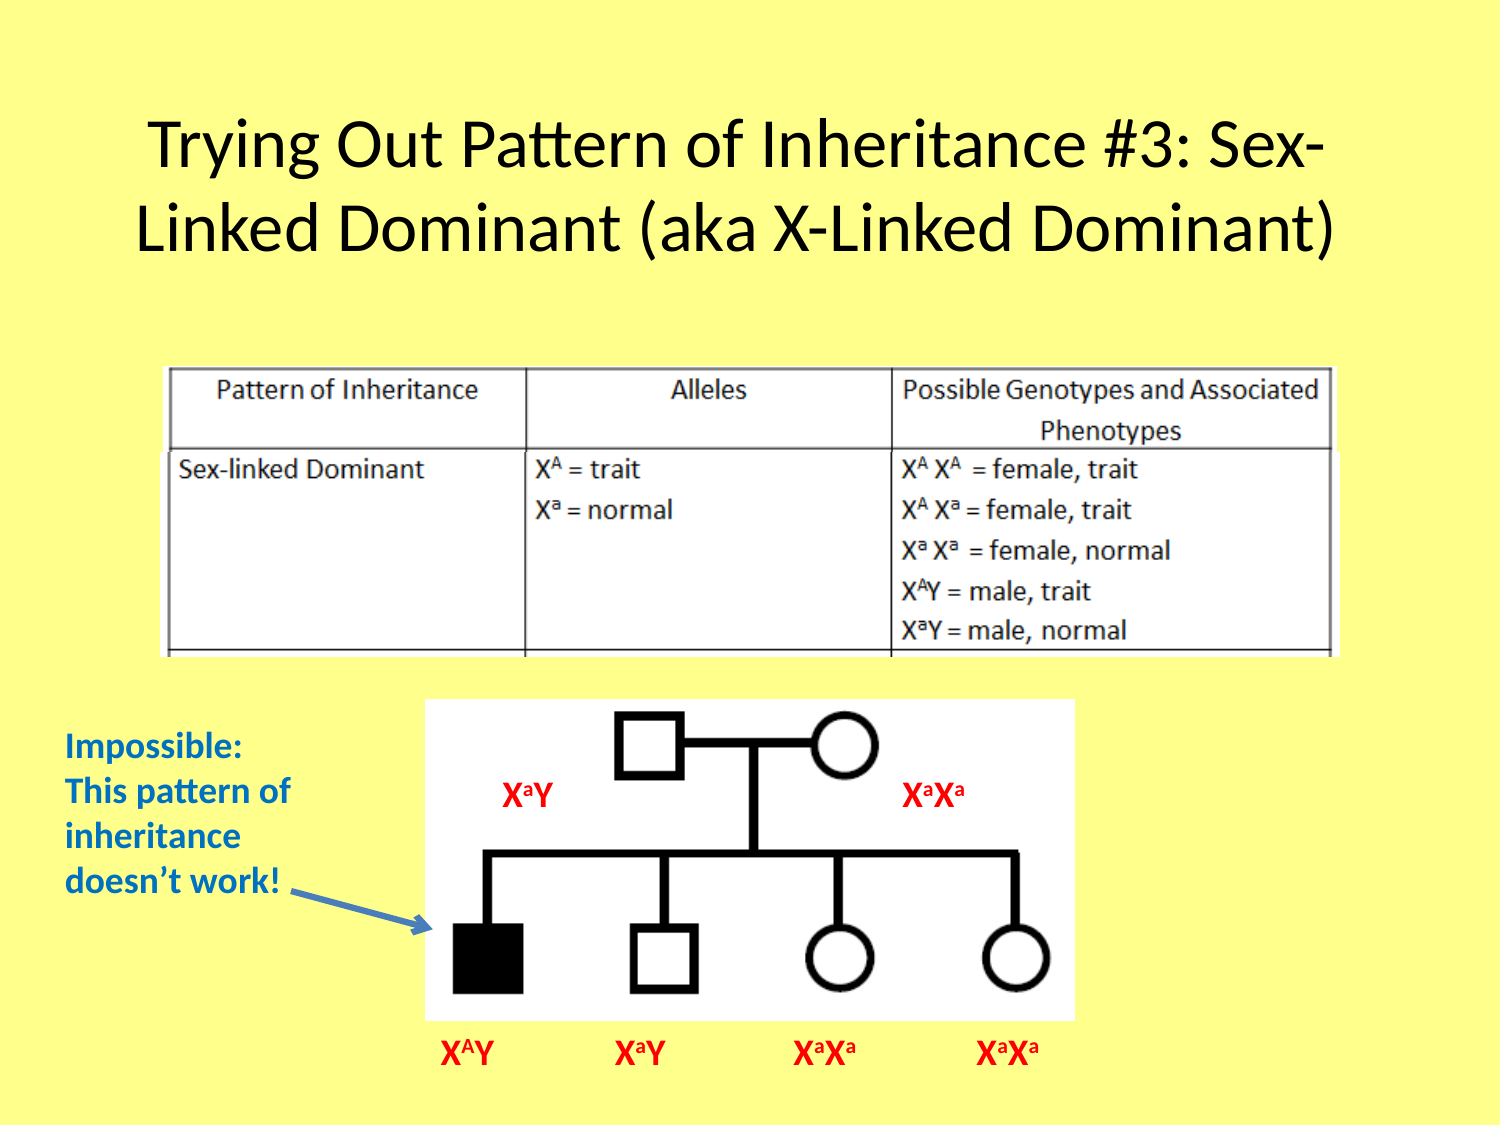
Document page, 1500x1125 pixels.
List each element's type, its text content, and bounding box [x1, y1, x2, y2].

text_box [290, 890, 434, 930]
text_box XaXa [778, 1030, 892, 1080]
text_box XaY [600, 1030, 713, 1080]
text_box XaXa [961, 1028, 1075, 1080]
picture [425, 699, 1075, 1021]
picture [160, 365, 1340, 657]
text_box XAY [425, 1029, 539, 1080]
text_box Impossible: This pattern of inheritance doesn’t work! [50, 713, 313, 908]
title Trying Out Pattern of Inheritance #3: Sex-Linked Dominant (aka X-Linked Dominant) [62, 87, 1413, 275]
